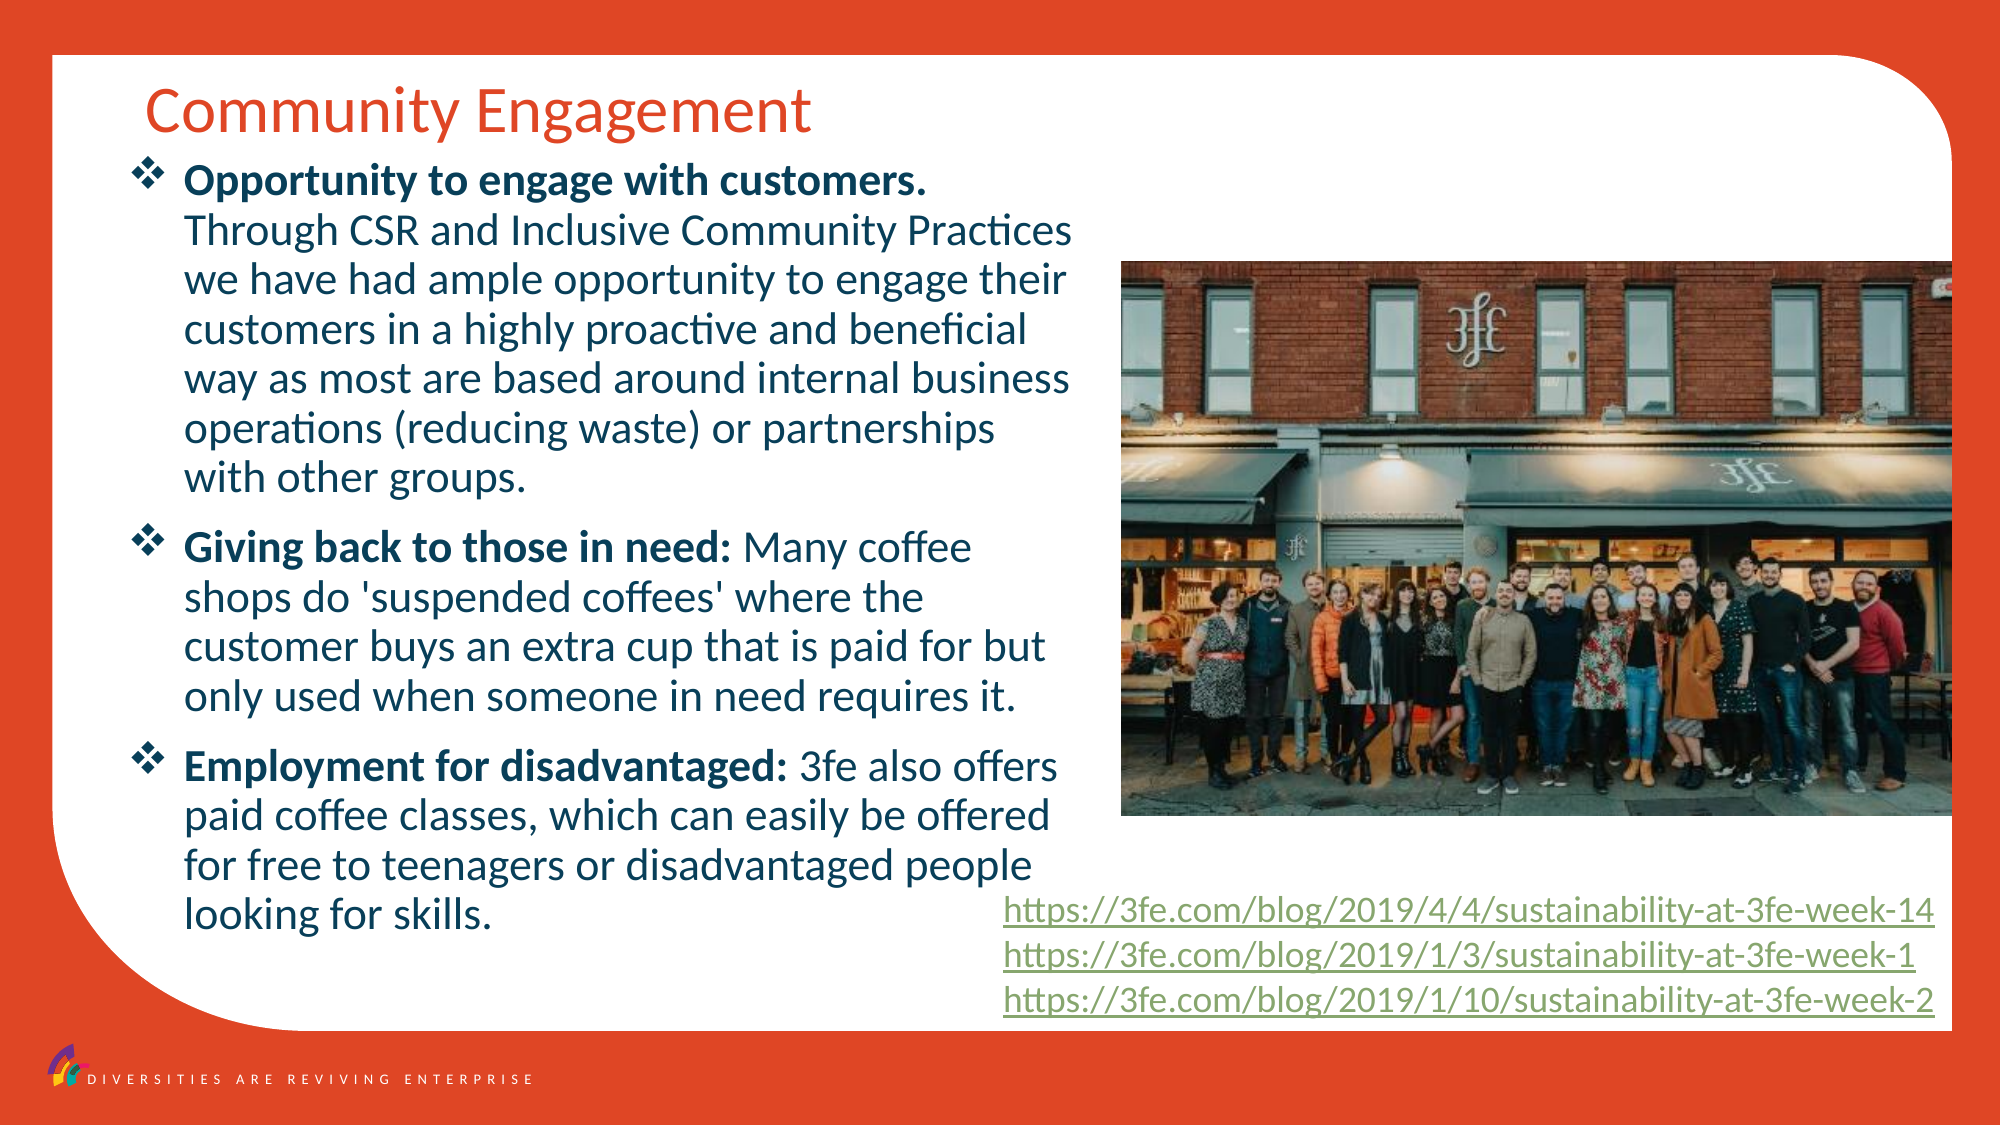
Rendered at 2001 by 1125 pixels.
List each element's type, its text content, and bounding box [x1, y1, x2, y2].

list Opportunity to engage with customers. Through CSR and Inclusive Community Practices we have had ample opportunity to engage their customers in a highly proactive and beneficial way as most are based around internal business operations (reducing waste) or partnerships with other groups. Giving back to those in need: Many coffee shops do 'suspended coffees' where the customer buys an extra cup that is paid for but only used when someone in need requires it. Employment for disadvantaged: 3fe also offers paid coffee classes, which can easily be offered for free to teenagers or disadvantaged people looking for skills. [112, 148, 1099, 781]
text_box https://3fe.com/blog/2019/4/4/sustainability-at-3fe-week-14 https://3fe.com/blog/2019/1/3/sustainability-at-3fe-week-1 https://3fe.com/blog/2019/1/10/sustainability-at-3fe-week-2 [988, 877, 1989, 1028]
list Community Engagement [130, 67, 1869, 200]
picture [1121, 261, 1952, 816]
